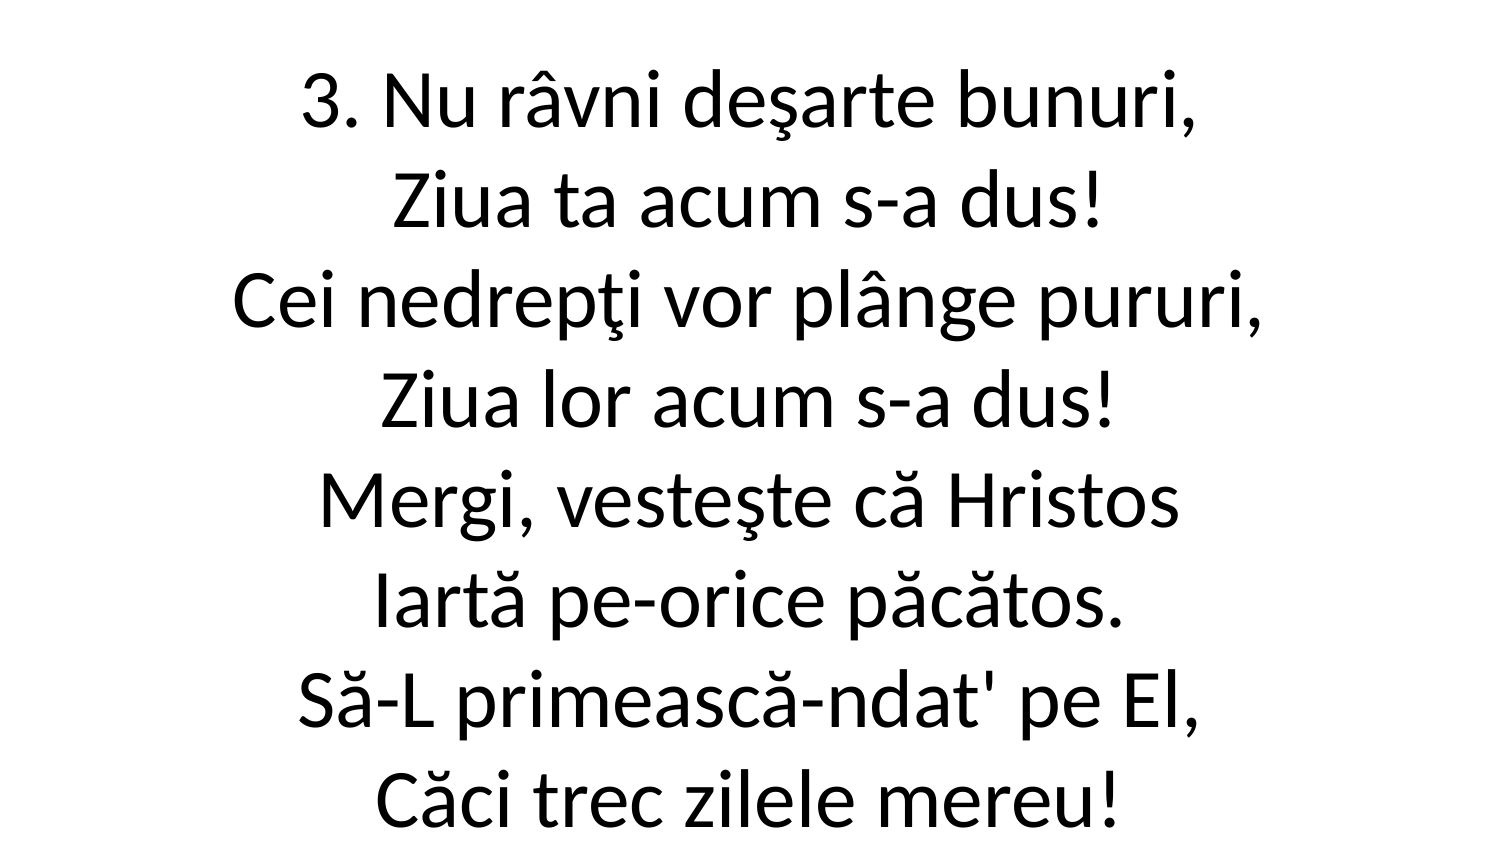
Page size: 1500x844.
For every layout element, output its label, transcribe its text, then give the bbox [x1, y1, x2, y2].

text_box 3. Nu râvni deşarte bunuri, Ziua ta acum s-a dus! Cei nedrepţi vor plânge pururi, Ziua lor acum s-a dus! Mergi, vesteşte că Hristos Iartă pe-orice păcătos. Să-L primească-ndat' pe El, Căci trec zilele mereu! [218, 0, 1282, 844]
